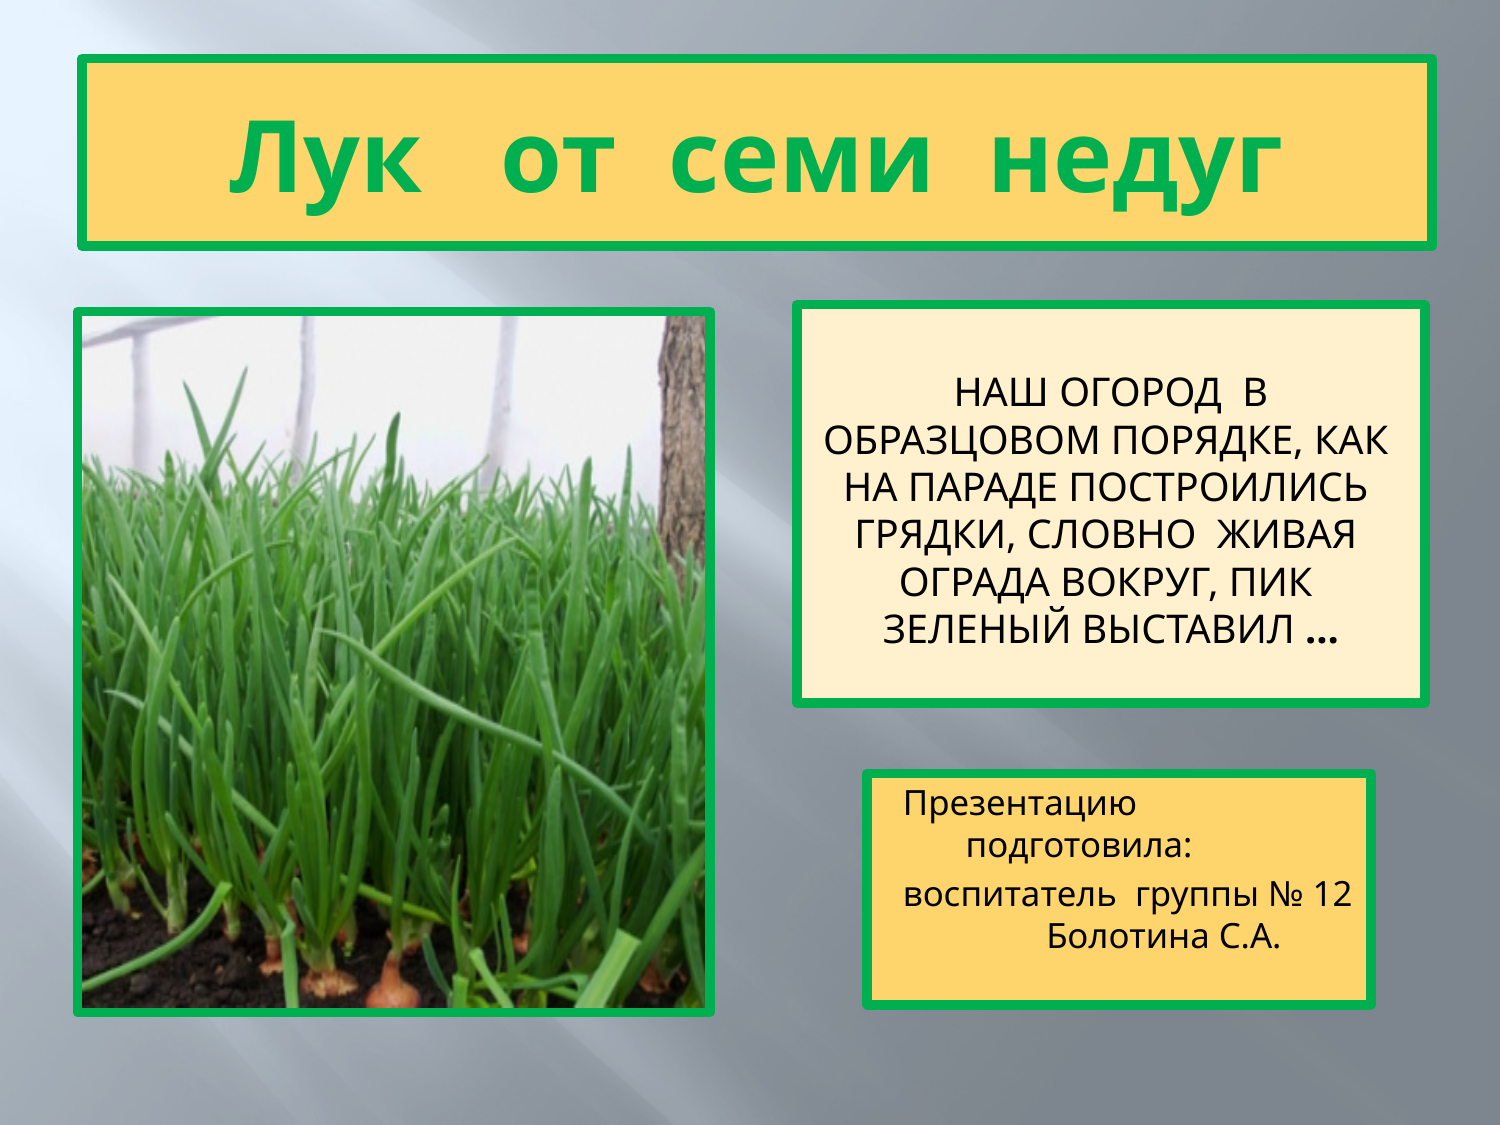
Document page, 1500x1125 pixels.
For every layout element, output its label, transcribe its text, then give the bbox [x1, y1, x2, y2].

list Наш огород в образцовом порядке, как на параде построились грядки, словно живая ограда вокруг, пик зеленый выставил … [796, 304, 1425, 704]
title Лук от семи недуг [82, 58, 1432, 247]
list Презентацию подготовила: воспитатель группы № 12 Болотина С.А. [867, 773, 1372, 1005]
picture [81, 316, 706, 1008]
